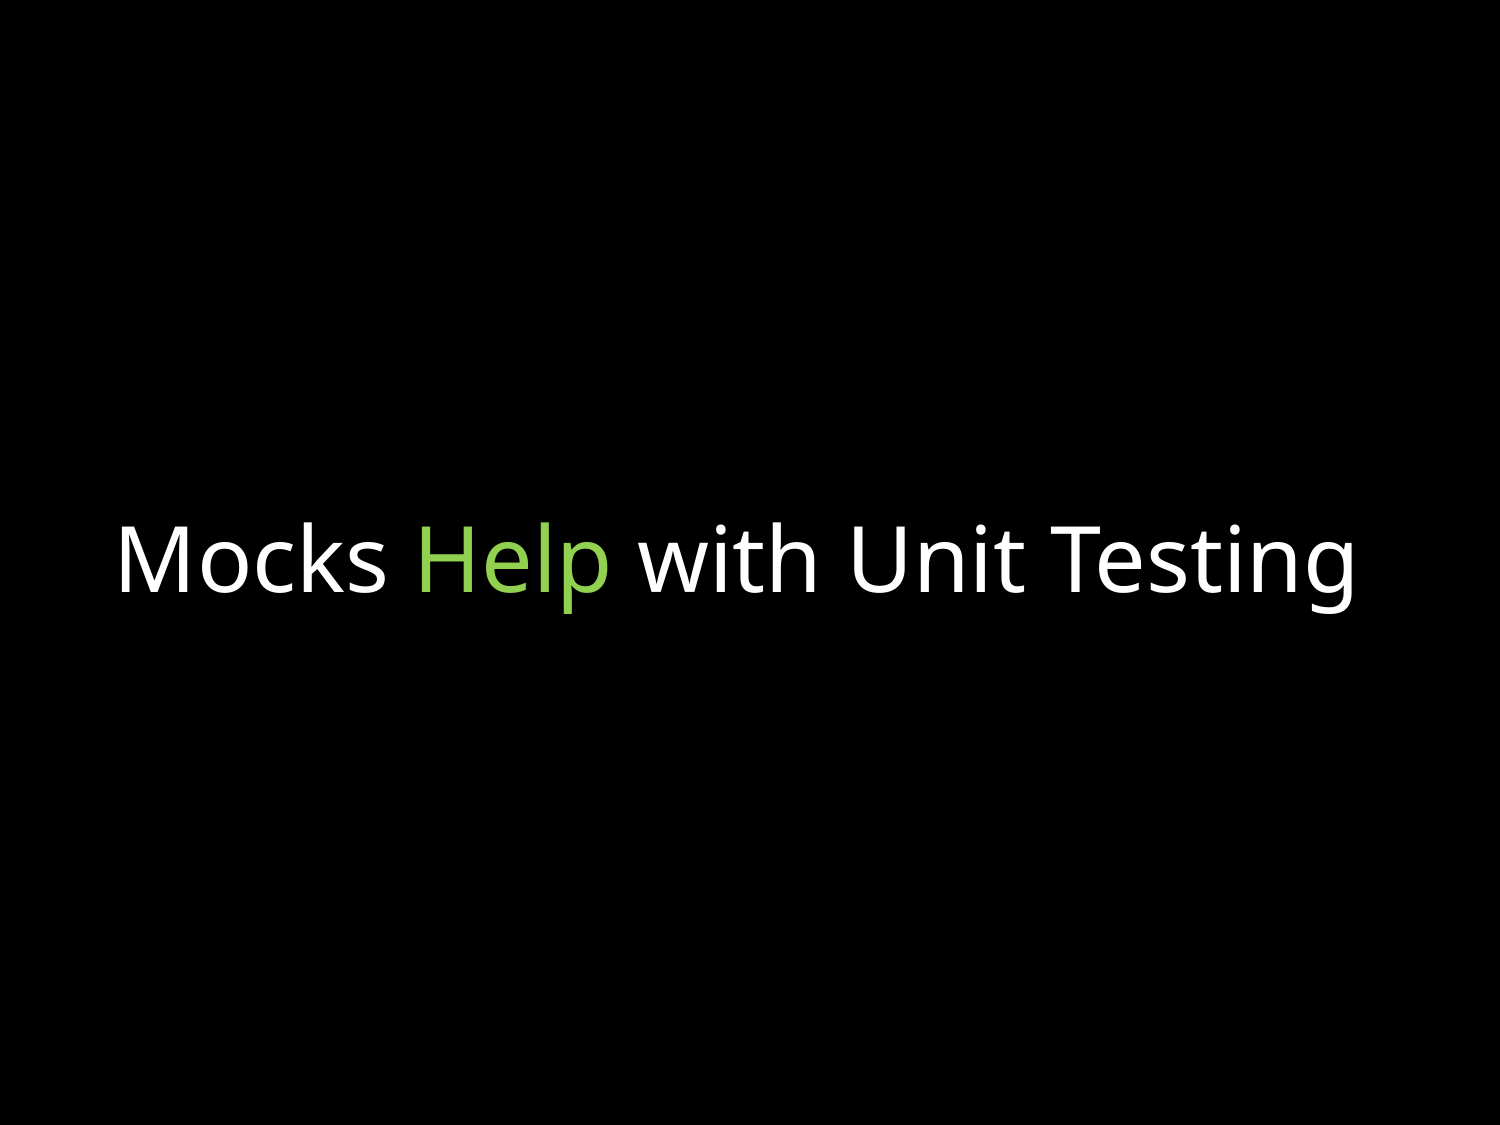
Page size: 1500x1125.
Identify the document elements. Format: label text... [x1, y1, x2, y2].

title Mocks Help with Unit Testing [62, 462, 1413, 650]
